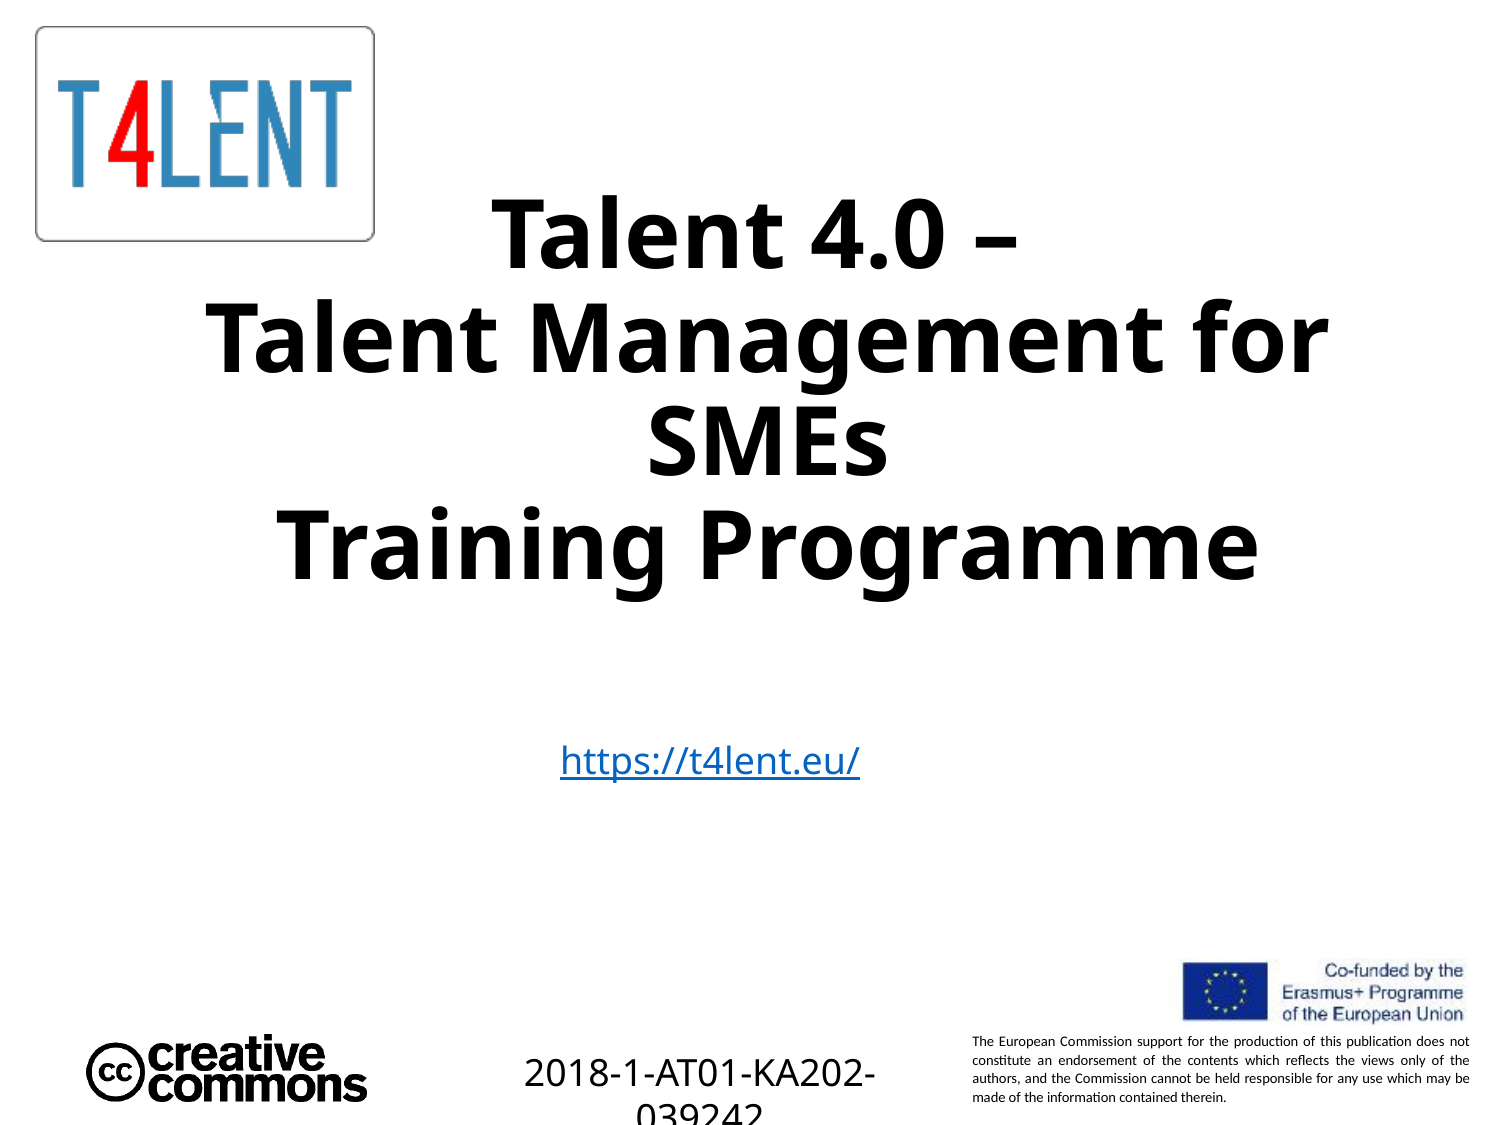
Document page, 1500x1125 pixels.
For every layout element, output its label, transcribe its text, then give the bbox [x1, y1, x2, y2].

text_box https://t4lent.eu/ [544, 729, 898, 790]
text_box 2018-1-AT01-KA202-039242 [454, 1040, 946, 1102]
picture [1166, 958, 1478, 1026]
picture [85, 1034, 367, 1102]
title Talent 4.0 – Talent Management for SMEs Training Programme [69, 473, 1467, 616]
picture [35, 26, 375, 242]
